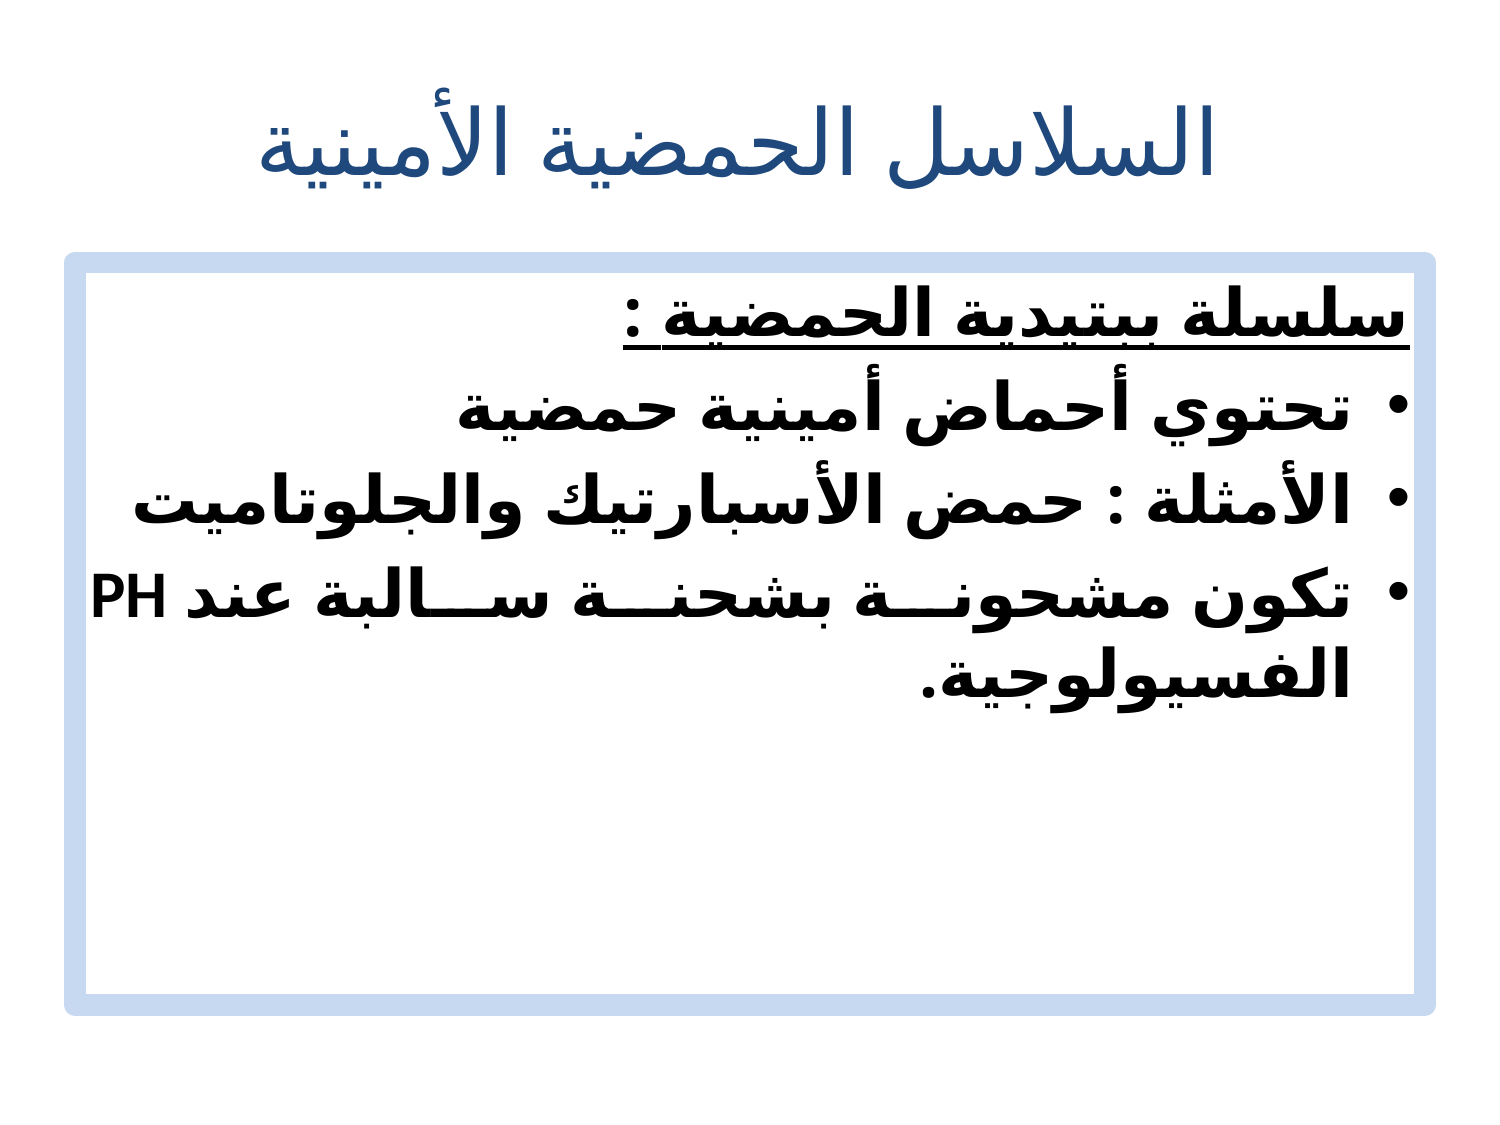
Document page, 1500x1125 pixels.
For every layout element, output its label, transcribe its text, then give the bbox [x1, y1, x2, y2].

list سلسلة ببتيدية الحمضية : تحتوي أحماض أمينية حمضية الأمثلة : حمض الأسبارتيك والجلوتاميت تكون مشحونة بشحنة سالبة عند PH الفسيولوجية. [75, 262, 1425, 1005]
title السلاسل الحمضية الأمينية [75, 45, 1425, 233]
